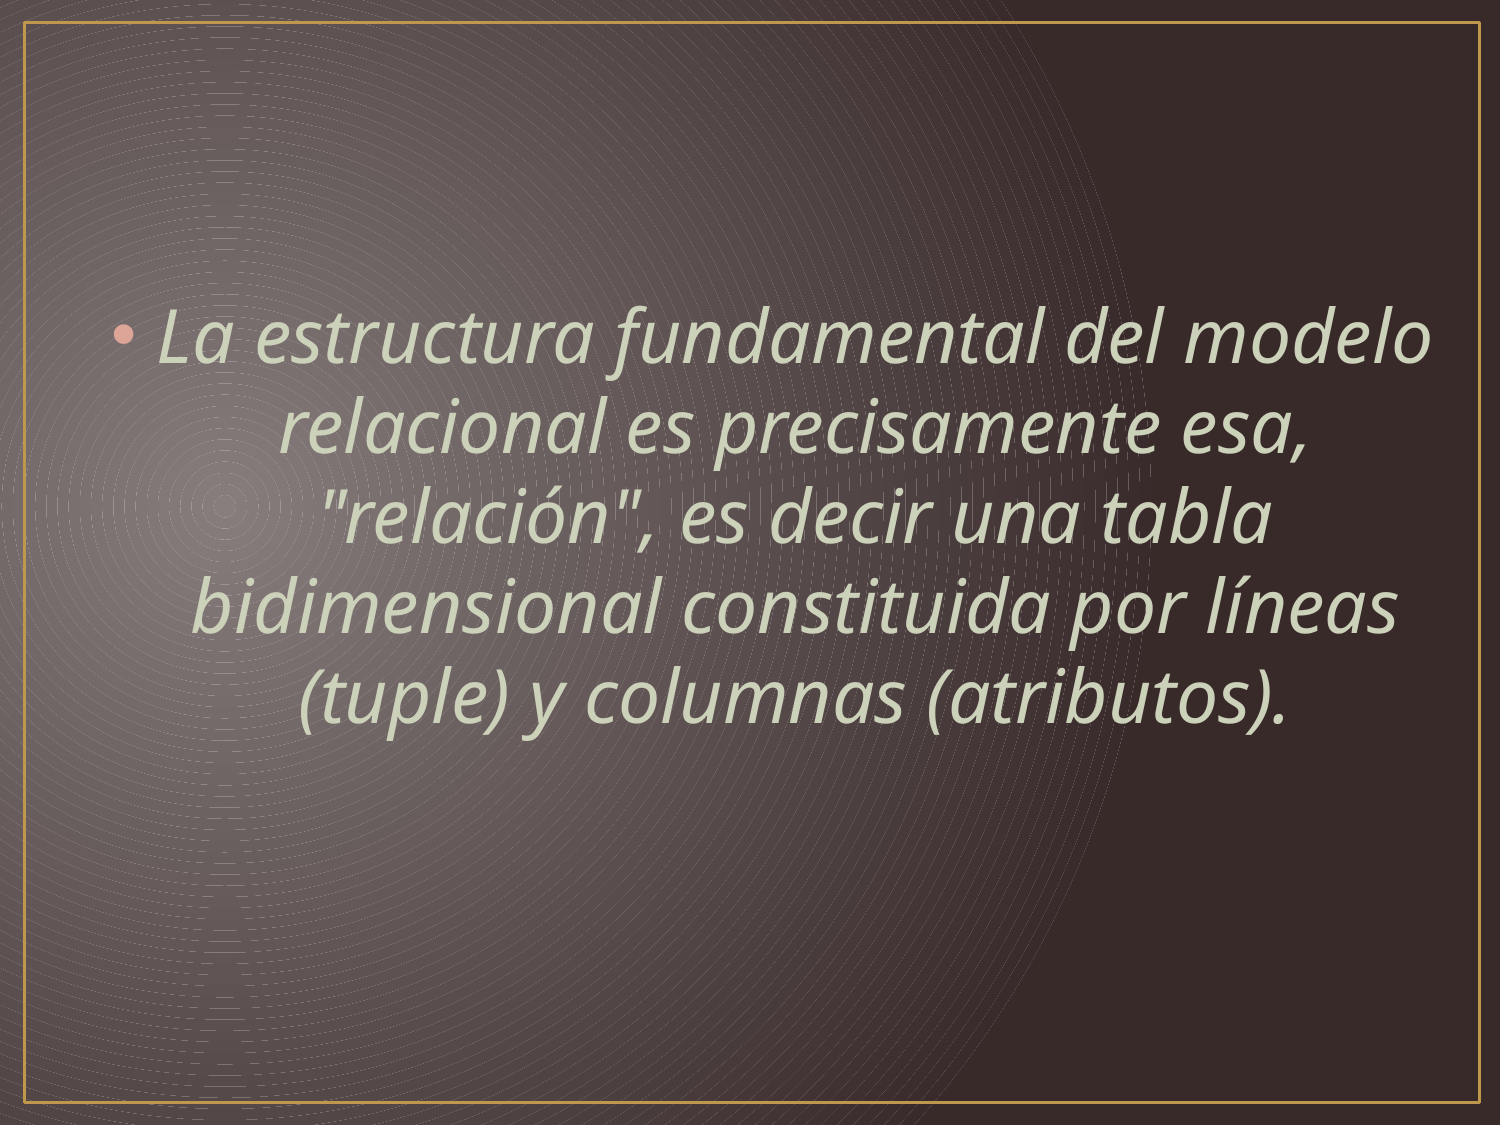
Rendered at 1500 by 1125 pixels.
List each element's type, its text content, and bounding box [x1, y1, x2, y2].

list La estructura fundamental del modelo relacional es precisamente esa, "relación", es decir una tabla bidimensional constituida por líneas (tuple) y columnas (atributos). [46, 281, 1500, 934]
